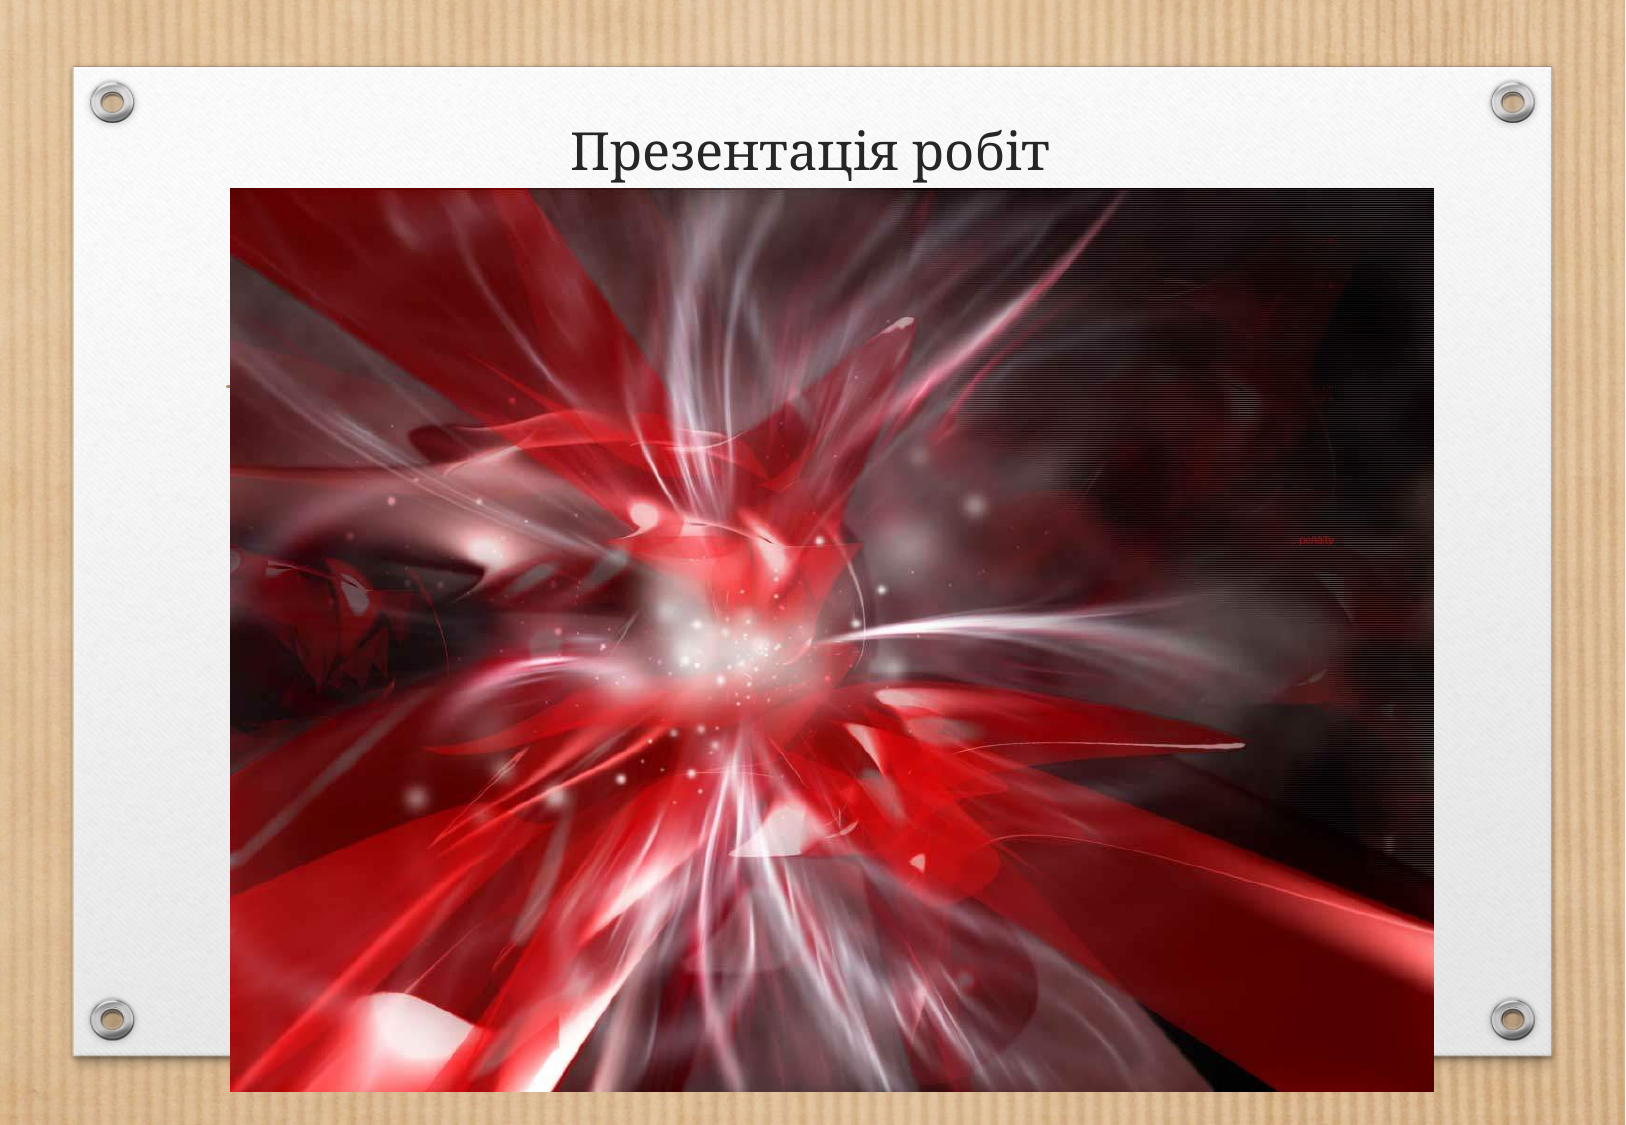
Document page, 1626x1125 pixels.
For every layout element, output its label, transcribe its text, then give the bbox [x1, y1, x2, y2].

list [229, 188, 1434, 1092]
title Презентація робіт [206, 109, 1415, 189]
picture [0, 0, 1626, 1125]
